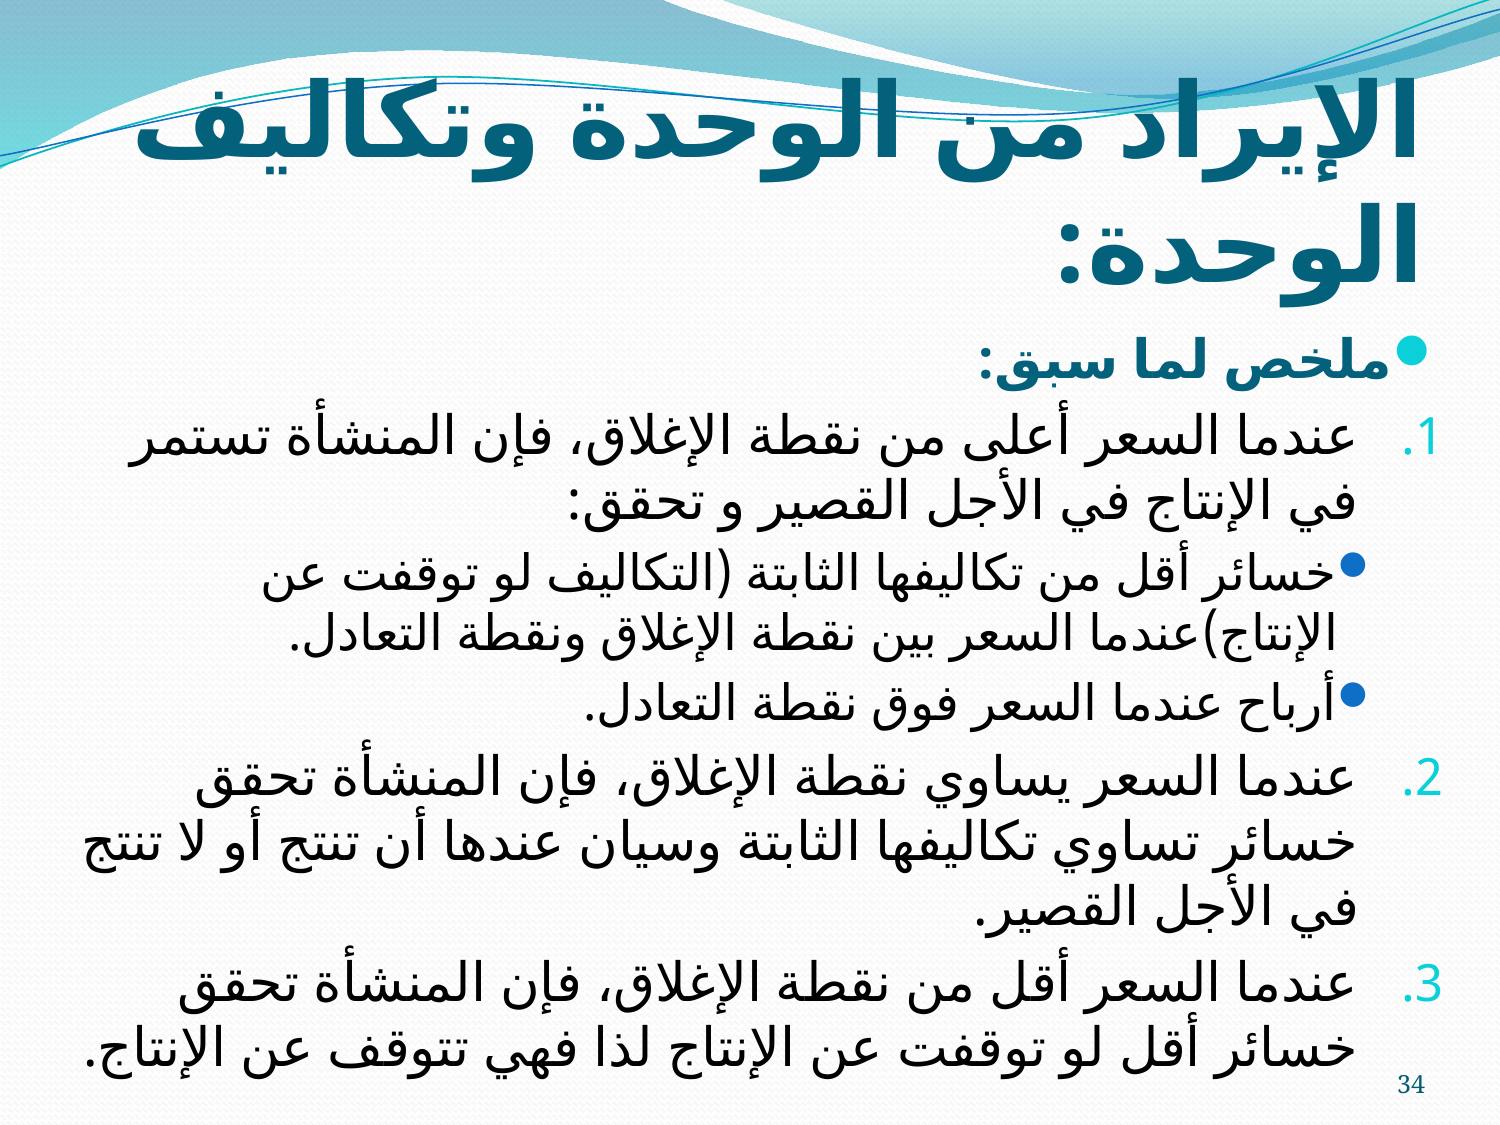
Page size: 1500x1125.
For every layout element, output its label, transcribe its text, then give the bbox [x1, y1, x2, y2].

list ملخص لما سبق: عندما السعر أعلى من نقطة الإغلاق، فإن المنشأة تستمر في الإنتاج في الأجل القصير و تحقق: خسائر أقل من تكاليفها الثابتة (التكاليف لو توقفت عن الإنتاج)عندما السعر بين نقطة الإغلاق ونقطة التعادل. أرباح عندما السعر فوق نقطة التعادل. عندما السعر يساوي نقطة الإغلاق، فإن المنشأة تحقق خسائر تساوي تكاليفها الثابتة وسيان عندها أن تنتج أو لا تنتج في الأجل القصير. عندما السعر أقل من نقطة الإغلاق، فإن المنشأة تحقق خسائر أقل لو توقفت عن الإنتاج لذا فهي تتوقف عن الإنتاج. [33, 317, 1459, 1038]
slide_number 34 [1299, 1042, 1425, 1103]
title الإيراد من الوحدة وتكاليف الوحدة: [75, 115, 1425, 303]
